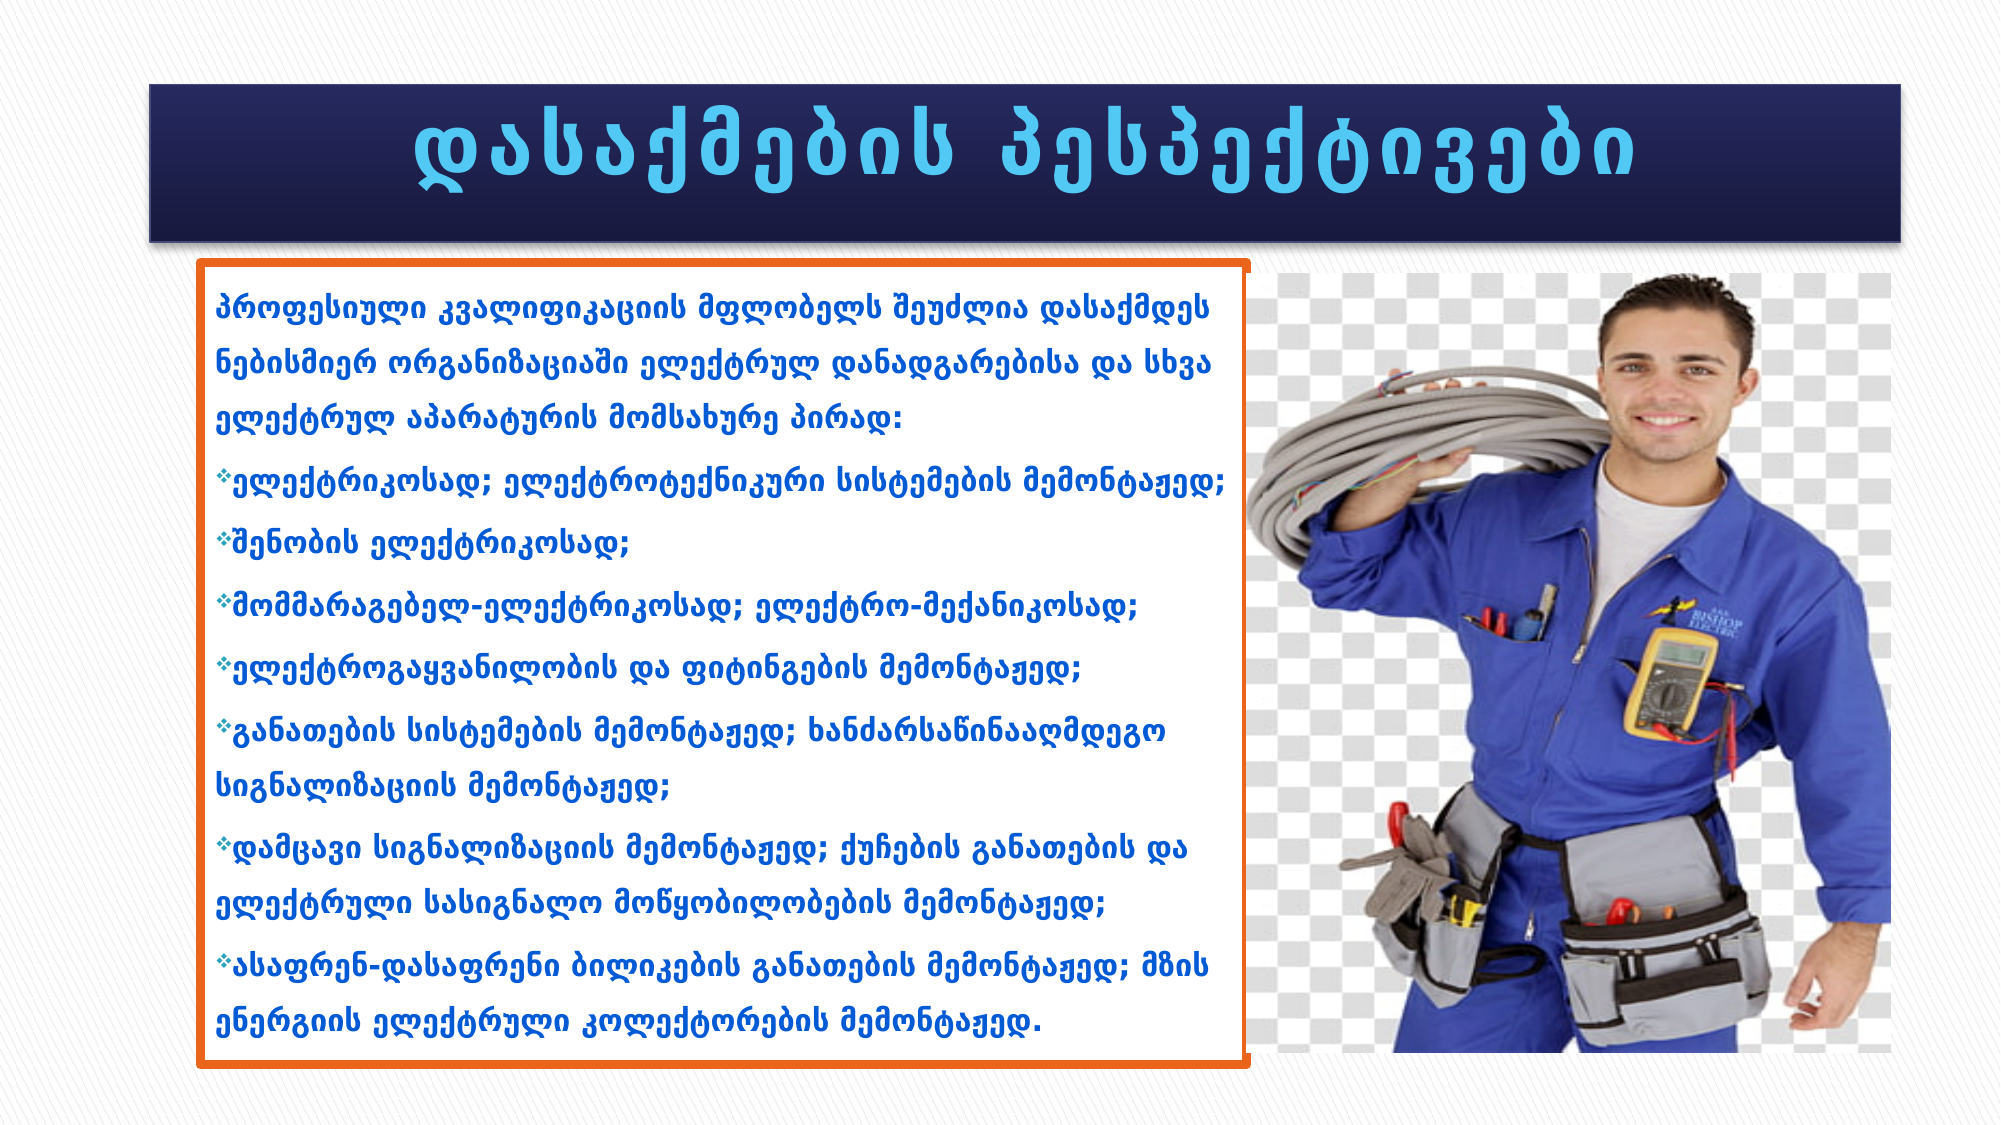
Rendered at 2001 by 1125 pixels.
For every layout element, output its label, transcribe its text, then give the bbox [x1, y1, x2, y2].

list პროფესიული კვალიფიკაციის მფლობელს შეუძლია დასაქმდეს ნებისმიერ ორგანიზაციაში ელექტრულ დანადგარებისა და სხვა ელექტრულ აპარატურის მომსახურე პირად: ელექტრიკოსად; ელექტროტექნიკური სისტემების მემონტაჟედ; შენობის ელექტრიკოსად; მომმარაგებელ-ელექტრიკოსად; ელექტრო-მექანიკოსად; ელექტროგაყვანილობის და ფიტინგების მემონტაჟედ; განათების სისტემების მემონტაჟედ; ხანძარსაწინააღმდეგო სიგნალიზაციის მემონტაჟედ; დამცავი სიგნალიზაციის მემონტაჟედ; ქუჩების განათების და ელექტრული სასიგნალო მოწყობილობების მემონტაჟედ; ასაფრენ-დასაფრენი ბილიკების განათების მემონტაჟედ; მზის ენერგიის ელექტრული კოლექტორების მემონტაჟედ. [196, 258, 1251, 1069]
picture [1246, 273, 1891, 1053]
title დასაქმების პესპექტივები [149, 84, 1901, 243]
